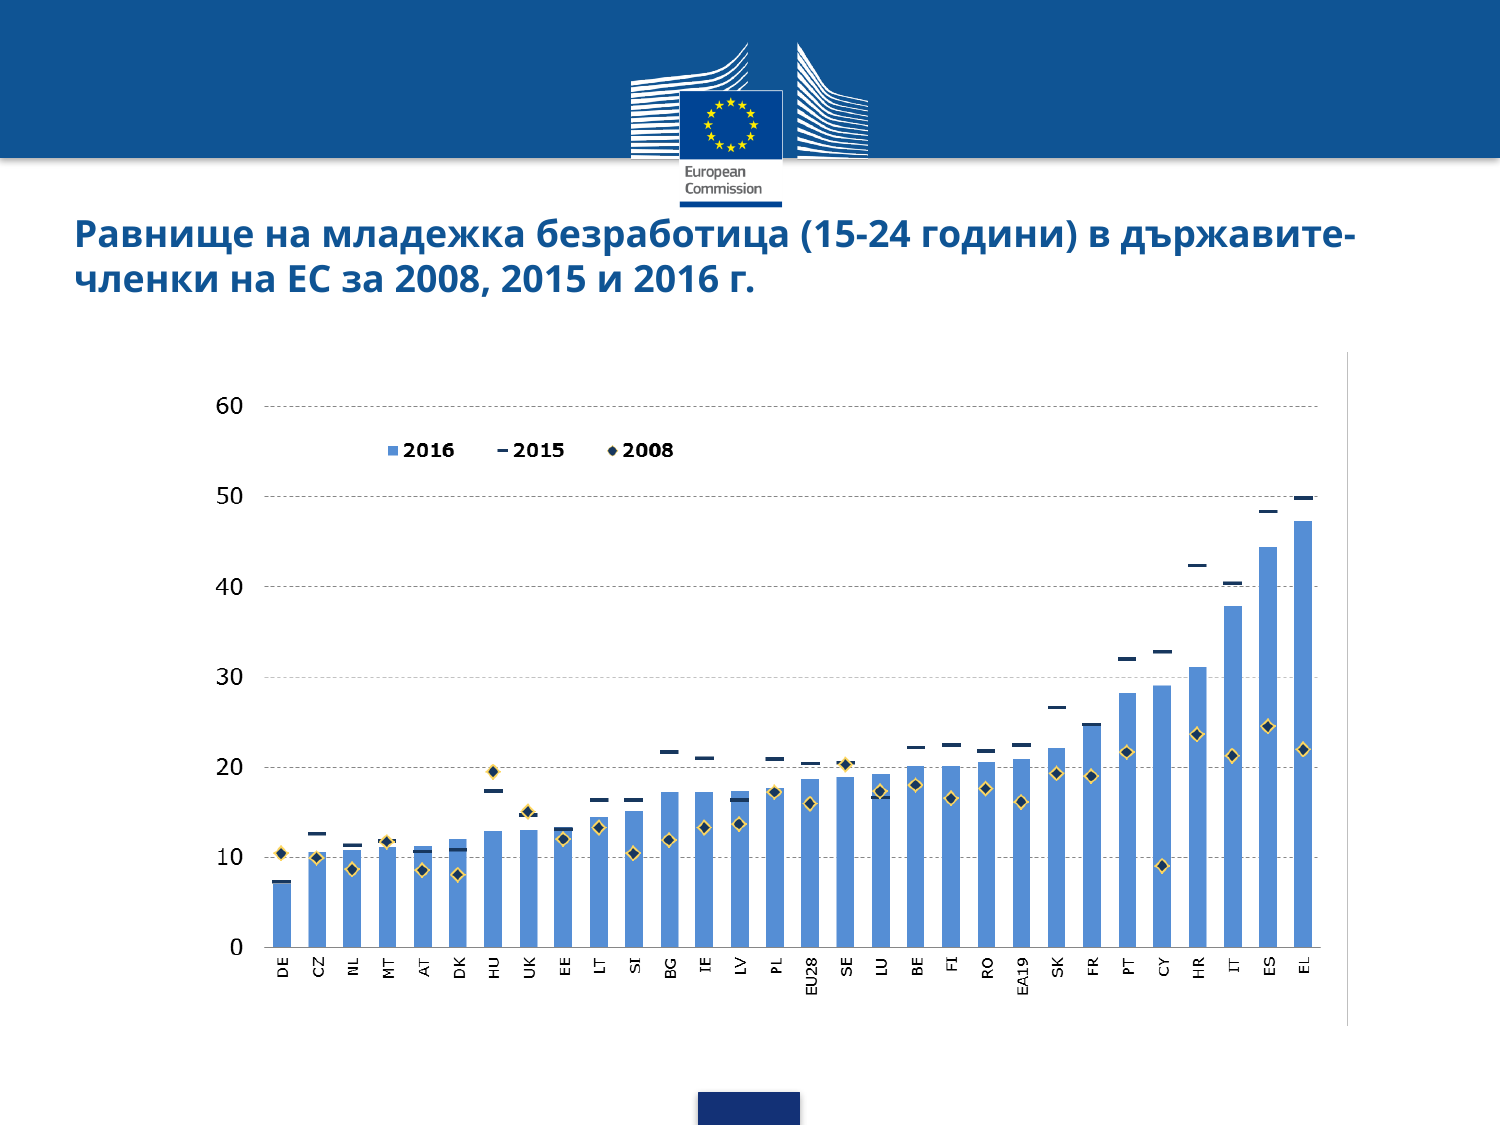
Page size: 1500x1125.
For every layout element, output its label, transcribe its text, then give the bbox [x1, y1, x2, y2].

title Равнище на младежка безработица (15-24 години) в държавите-членки на ЕС за 2008, 2015 и 2016 г. [0, 184, 1500, 327]
picture [182, 351, 1348, 1026]
picture [631, 42, 868, 184]
